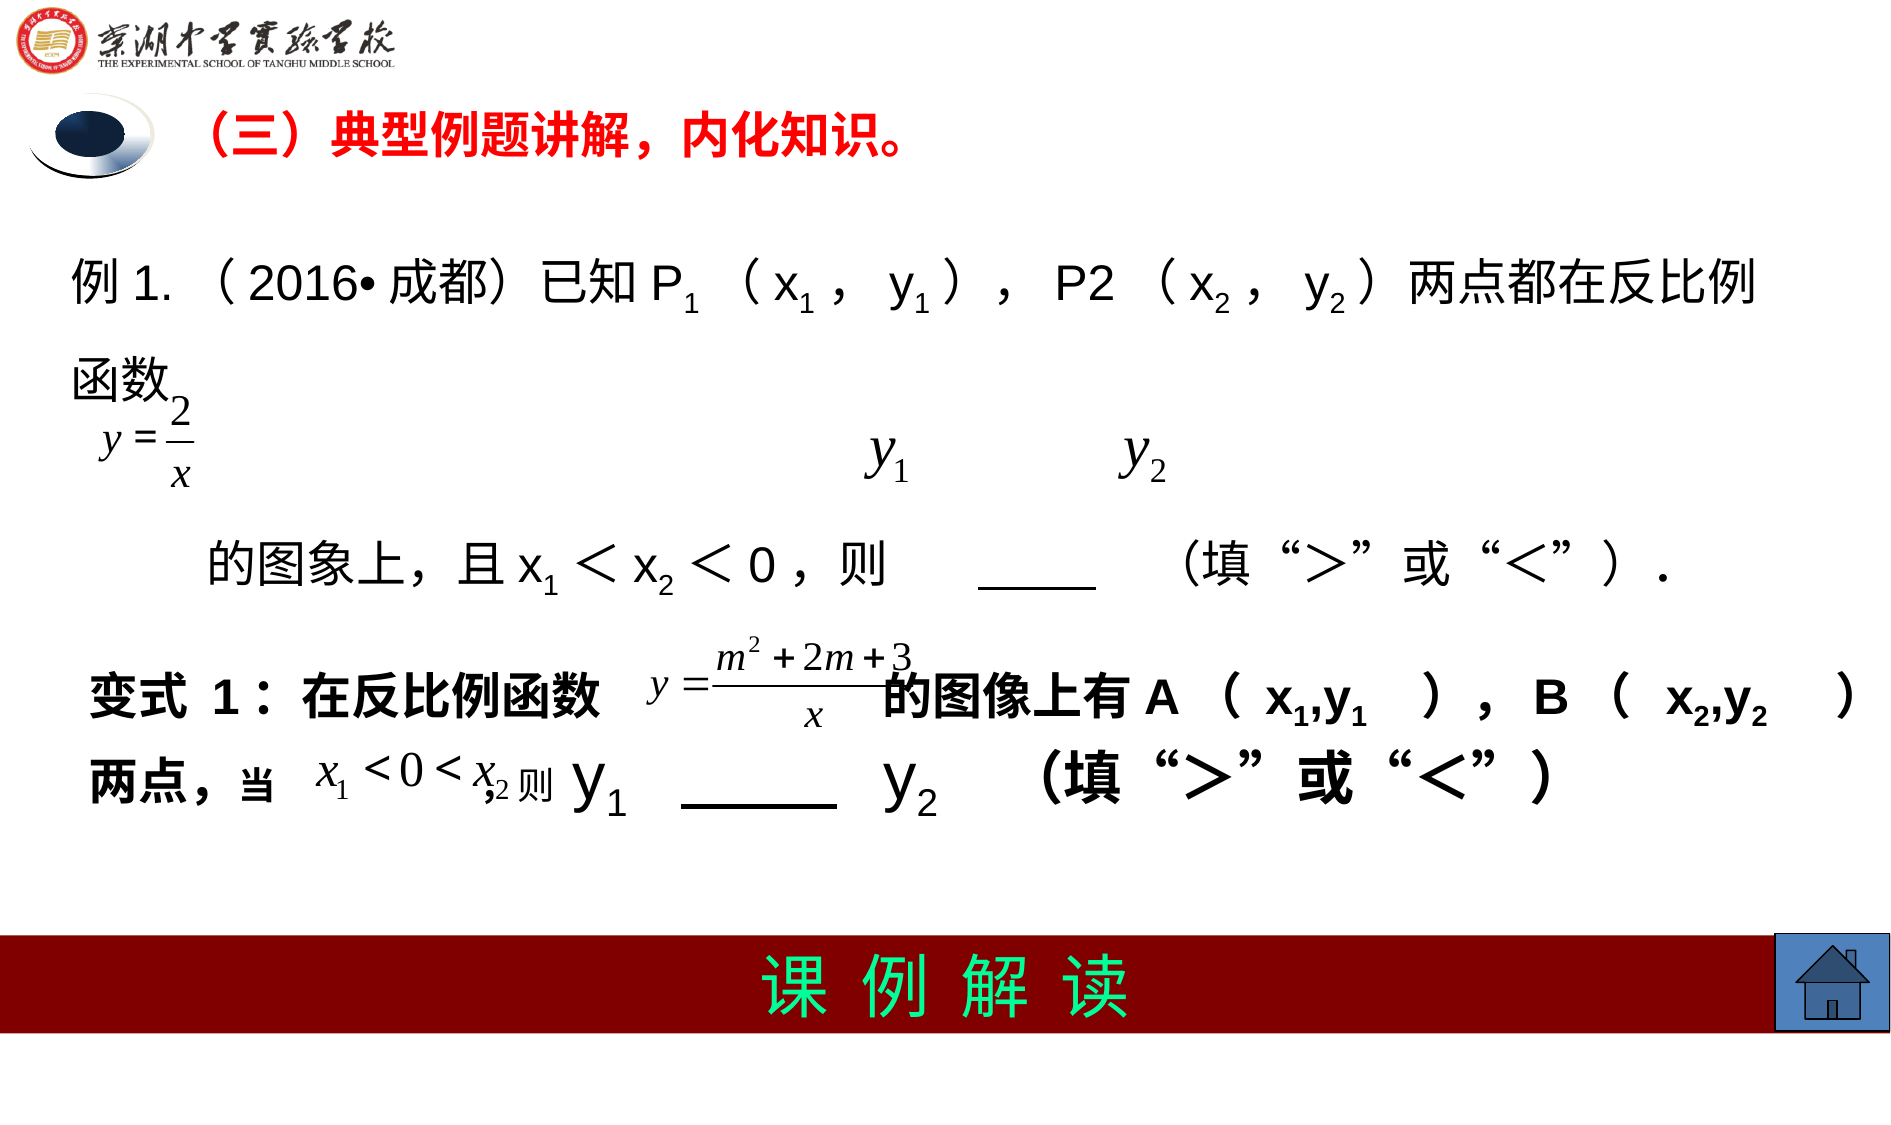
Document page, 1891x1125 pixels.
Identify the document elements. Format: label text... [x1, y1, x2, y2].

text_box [854, 406, 920, 498]
picture [0, 0, 444, 83]
text_box [1775, 933, 1891, 1032]
text_box 课 例 解 读 [0, 935, 1891, 1034]
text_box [306, 736, 520, 812]
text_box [91, 383, 202, 498]
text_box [639, 624, 921, 737]
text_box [1108, 406, 1179, 498]
text_box 变式 1：在反比例函数 的图像上有A（ x1,y1 ），B（ x2,y2 ） 两点，当 ，则 y1 y2 （填“＞”或“＜”） [73, 657, 1891, 832]
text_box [26, 93, 151, 179]
text_box （三）典型例题讲解，内化知识。 [165, 96, 1176, 172]
text_box 例1.（2016•成都）已知P1（x1，y1），P2（x2，y2）两点都在反比例函数 的图象上，且x1＜x2＜0，则 （填“＞”或“＜”）． [55, 209, 1802, 609]
